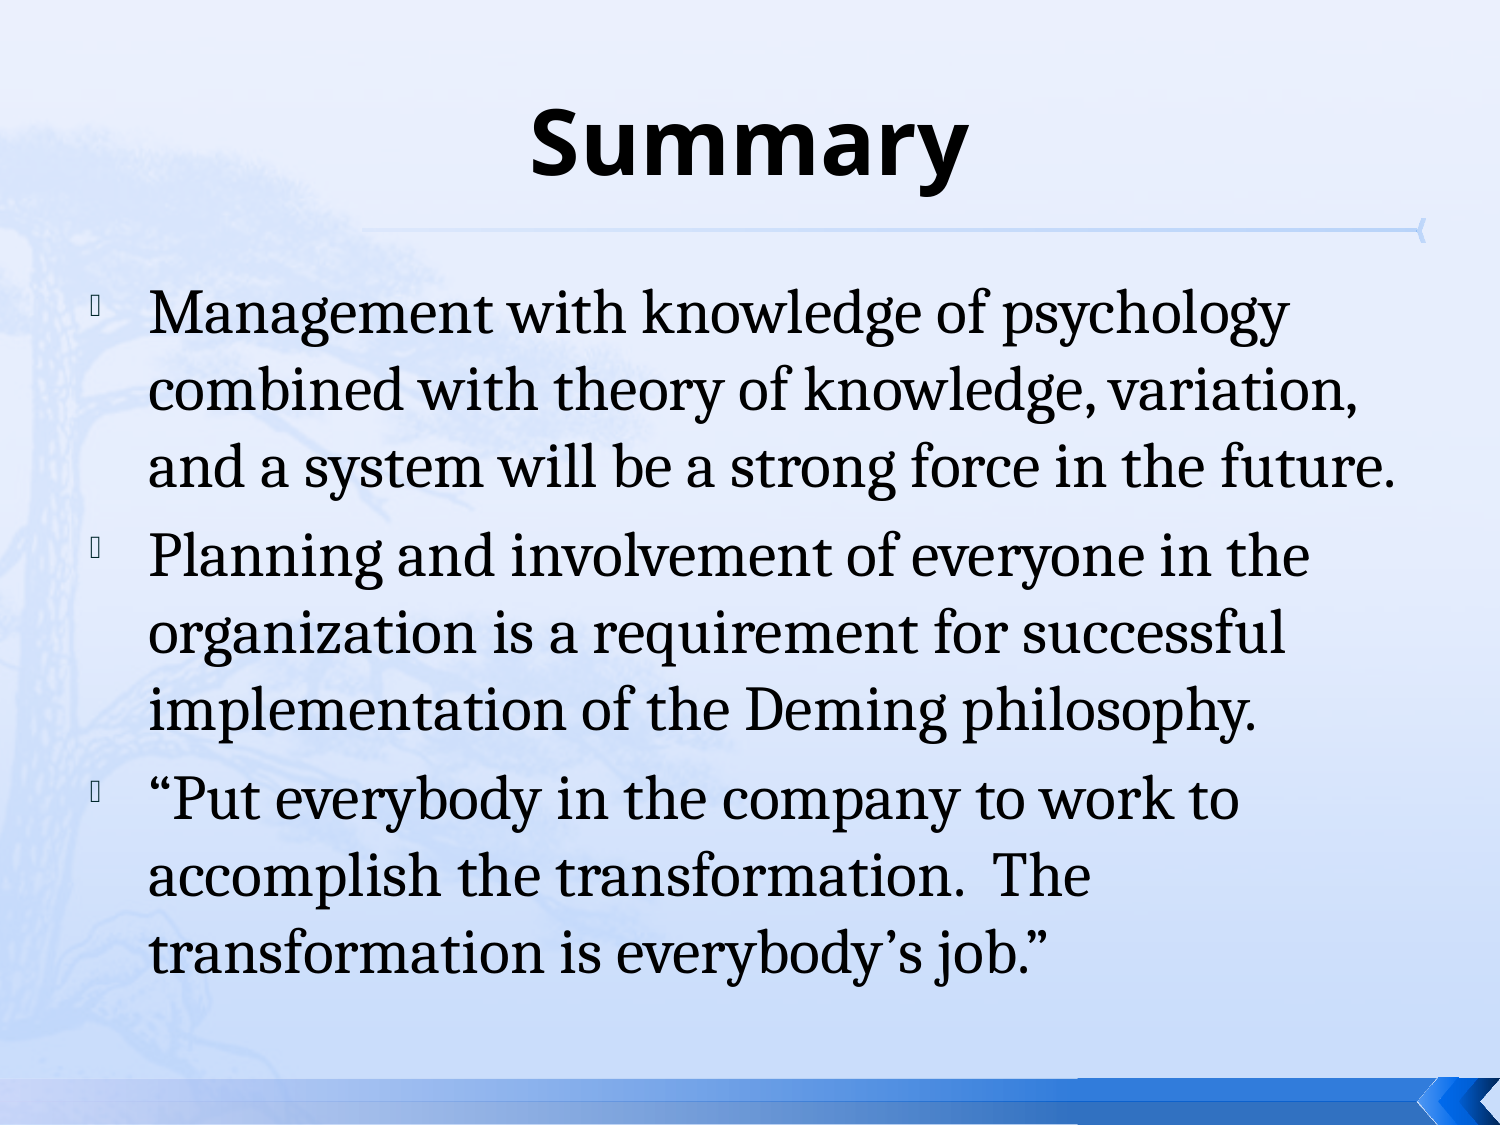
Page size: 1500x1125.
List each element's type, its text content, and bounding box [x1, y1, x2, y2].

title Summary [75, 45, 1425, 233]
list Management with knowledge of psychology combined with theory of knowledge, variation, and a system will be a strong force in the future. Planning and involvement of everyone in the organization is a requirement for successful implementation of the Deming philosophy. “Put everybody in the company to work to accomplish the transformation. The transformation is everybody’s job.” [75, 262, 1425, 1005]
